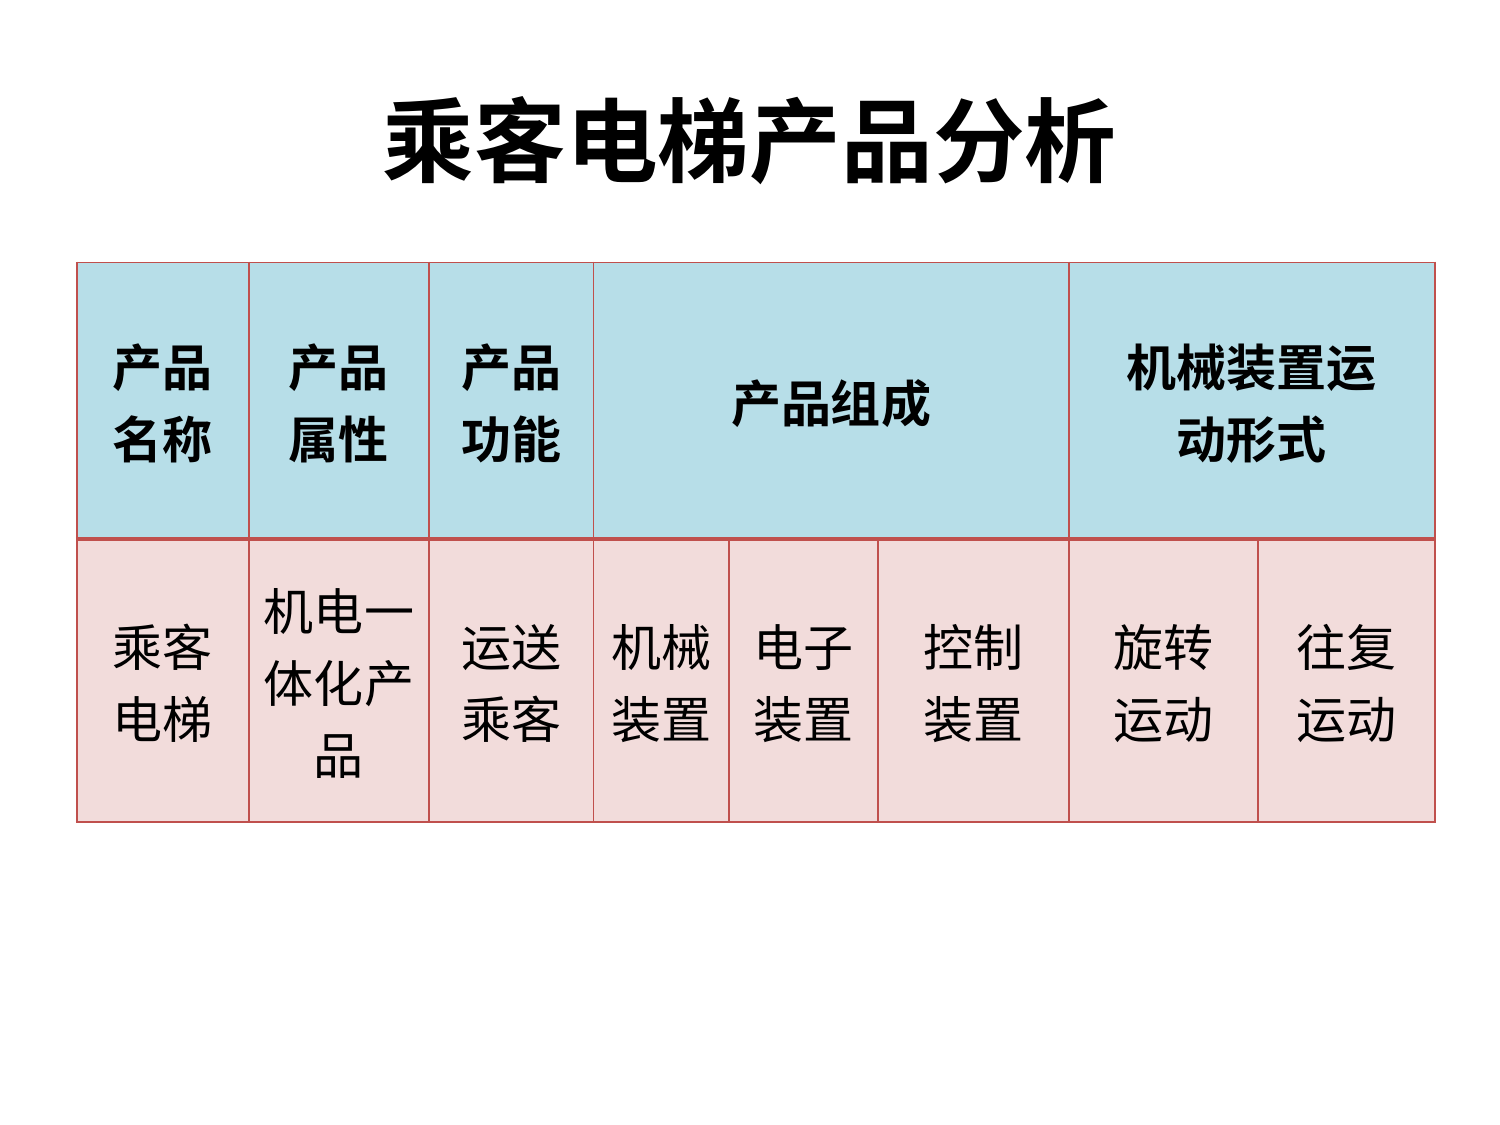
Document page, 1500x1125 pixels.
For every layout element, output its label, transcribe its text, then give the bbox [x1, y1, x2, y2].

table_cell 运送乘客 [430, 541, 593, 821]
table_header 机械装置运 动形式 [1070, 263, 1434, 537]
table_cell 控制 装置 [879, 541, 1068, 821]
table_cell 机电一体化产品 [250, 541, 428, 821]
table_header 产品 名称 [78, 263, 248, 537]
table_cell 往复 运动 [1259, 541, 1434, 821]
table_header 产品 属性 [250, 263, 428, 537]
table_cell 电子 装置 [730, 541, 877, 821]
table_cell 乘客电梯 [78, 541, 248, 821]
title 乘客电梯产品分析 [75, 45, 1425, 233]
table_cell 旋转 运动 [1070, 541, 1257, 821]
table_header 产品组成 [594, 263, 1068, 537]
table_header 产品 功能 [430, 263, 593, 537]
table_cell 机械 装置 [594, 541, 728, 821]
